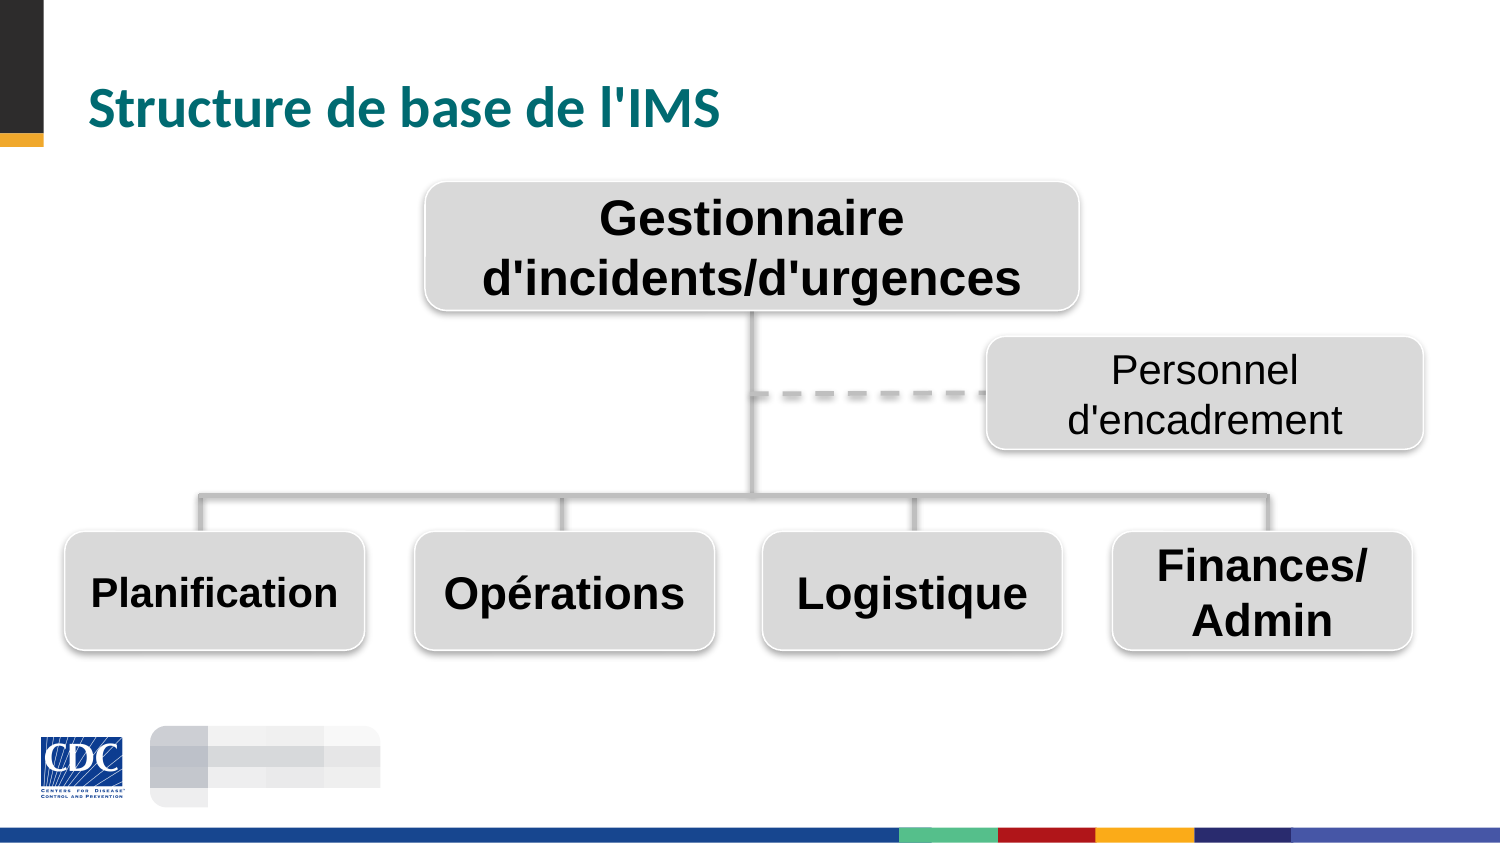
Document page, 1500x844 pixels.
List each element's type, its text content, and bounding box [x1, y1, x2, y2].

text_box Opérations [413, 530, 716, 652]
text_box Personnel d'encadrement [985, 335, 1425, 451]
text_box Planification [63, 530, 366, 652]
text_box Logistique [761, 530, 1064, 652]
text_box Finances/ Admin [1111, 530, 1414, 652]
title Structure de base de l'IMS [73, 33, 1424, 147]
text_box Gestionnaire d'incidents/d'urgences [424, 180, 1080, 312]
picture [41, 737, 125, 798]
